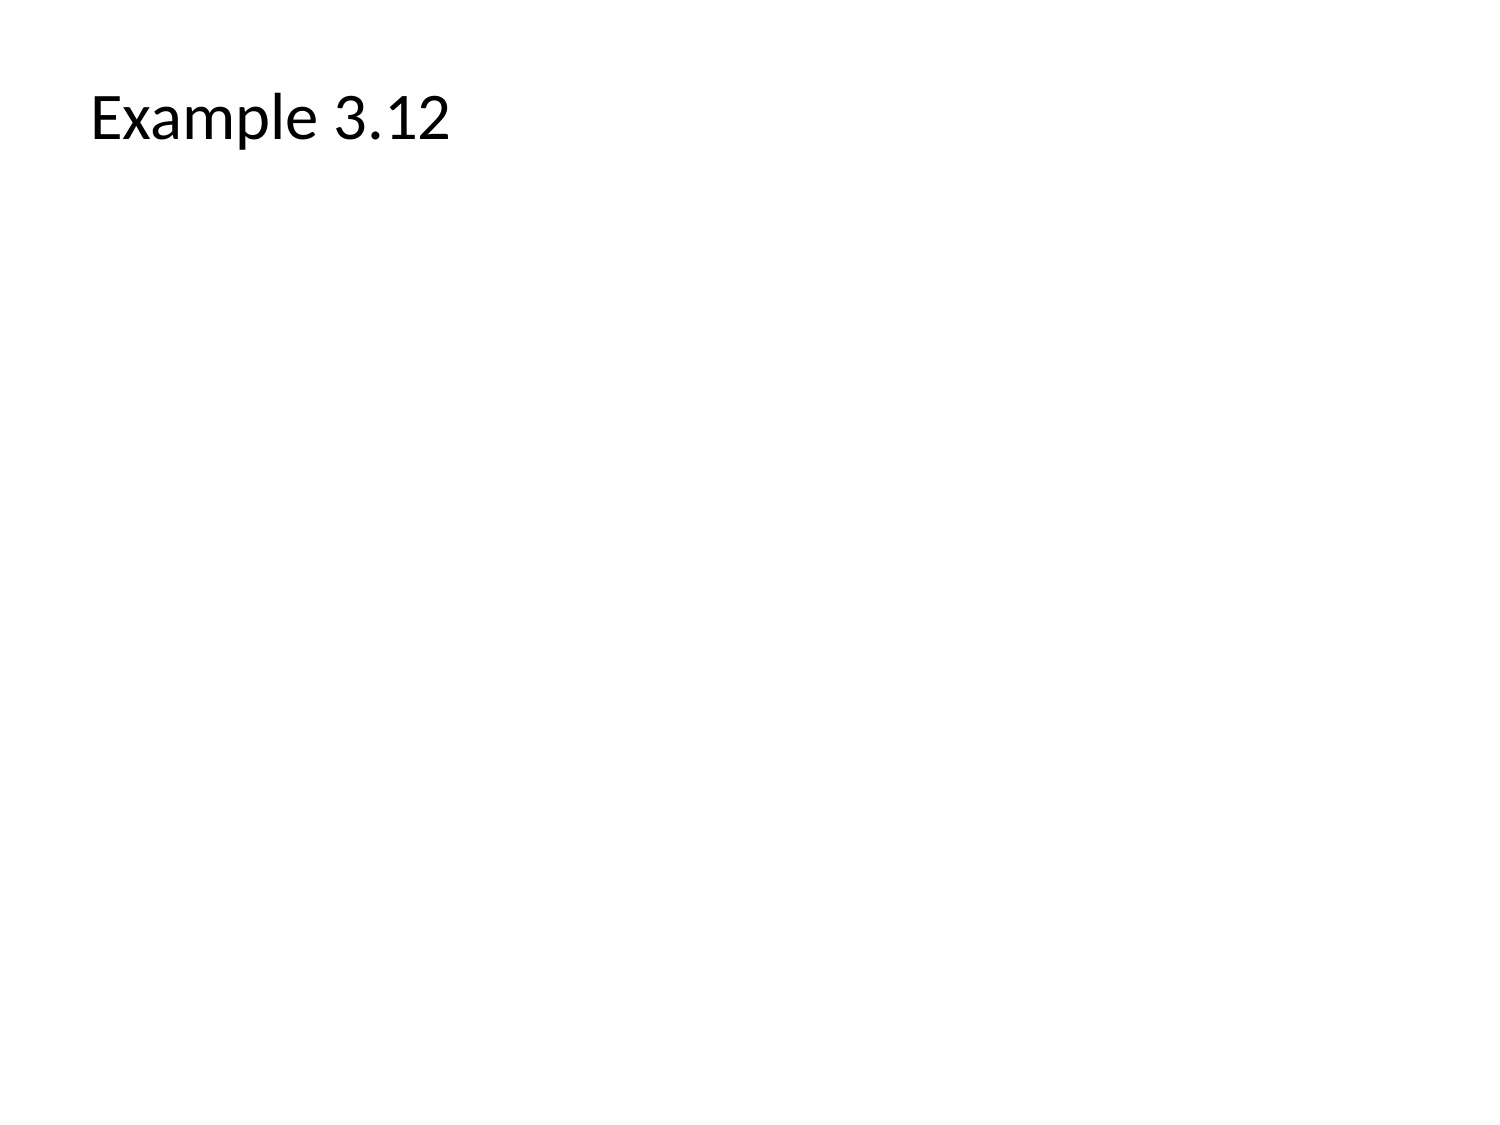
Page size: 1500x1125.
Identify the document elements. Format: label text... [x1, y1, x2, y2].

list Example 3.12 [75, 65, 1425, 1005]
